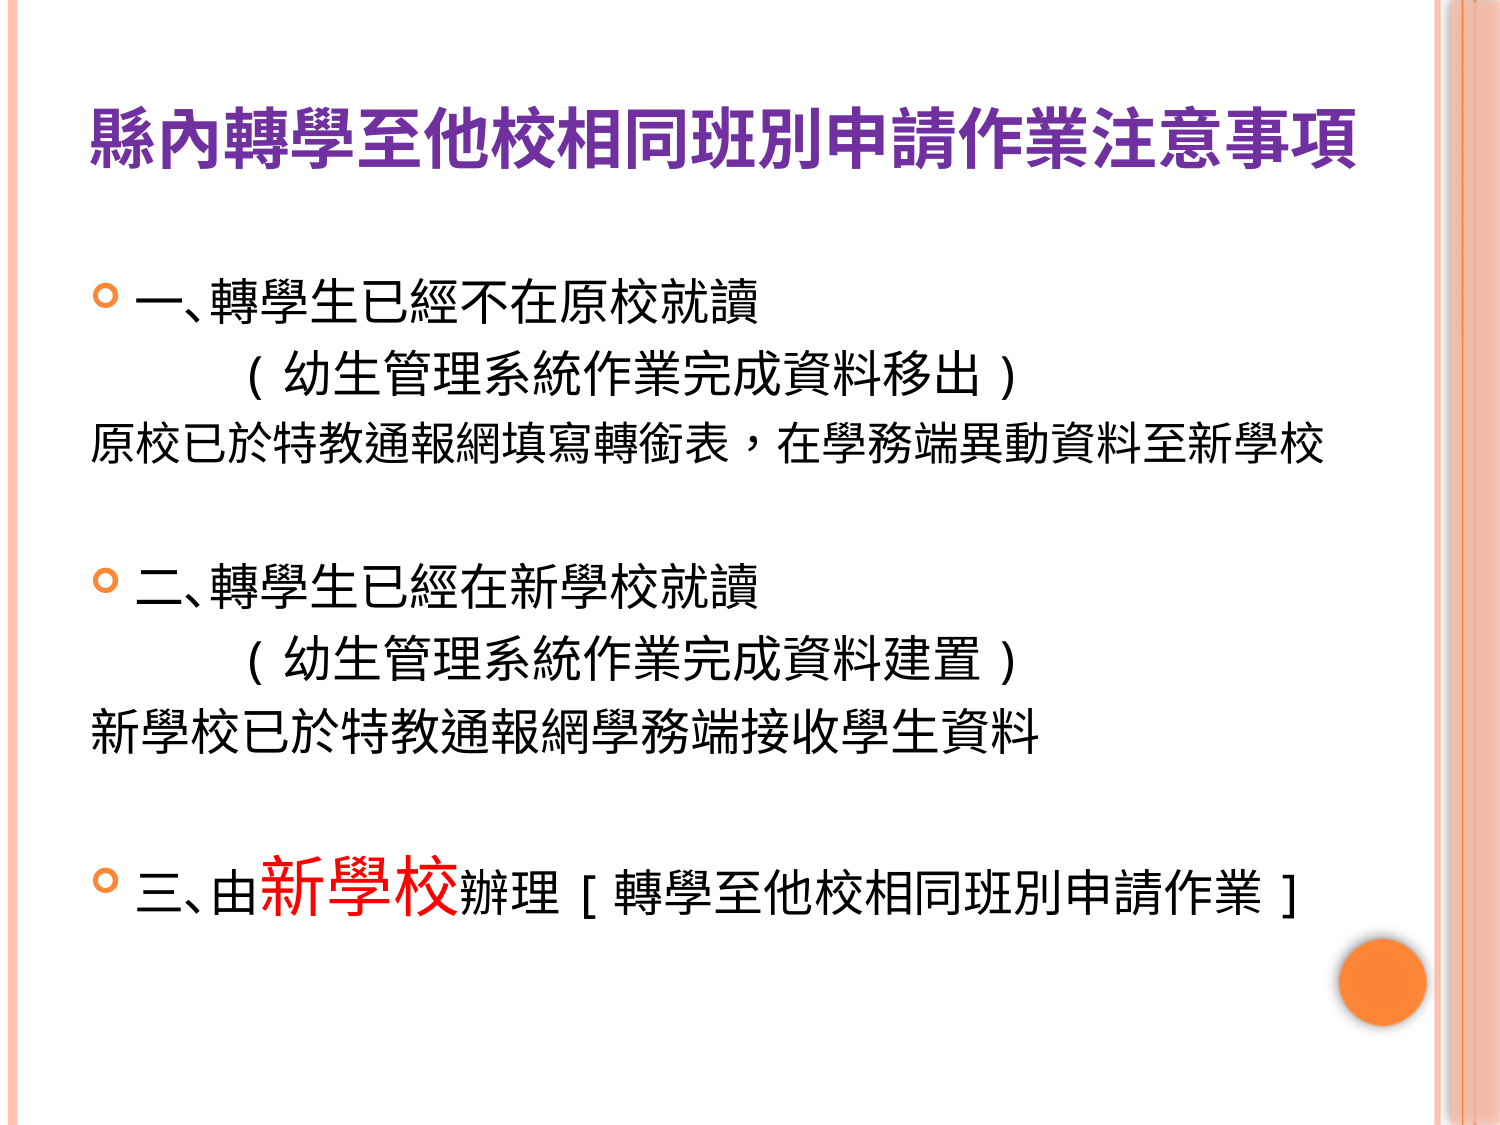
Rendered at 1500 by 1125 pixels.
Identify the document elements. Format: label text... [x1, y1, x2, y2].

list 一､轉學生已經不在原校就讀 (幼生管理系統作業完成資料移出) 原校已於特教通報網填寫轉銜表，在學務端異動資料至新學校 二､轉學生已經在新學校就讀 (幼生管理系統作業完成資料建置) 新學校已於特教通報網學務端接收學生資料 三､由新學校辦理[轉學至他校相同班別申請作業] [75, 262, 1365, 988]
title 縣內轉學至他校相同班別申請作業注意事項 [75, 45, 1376, 185]
